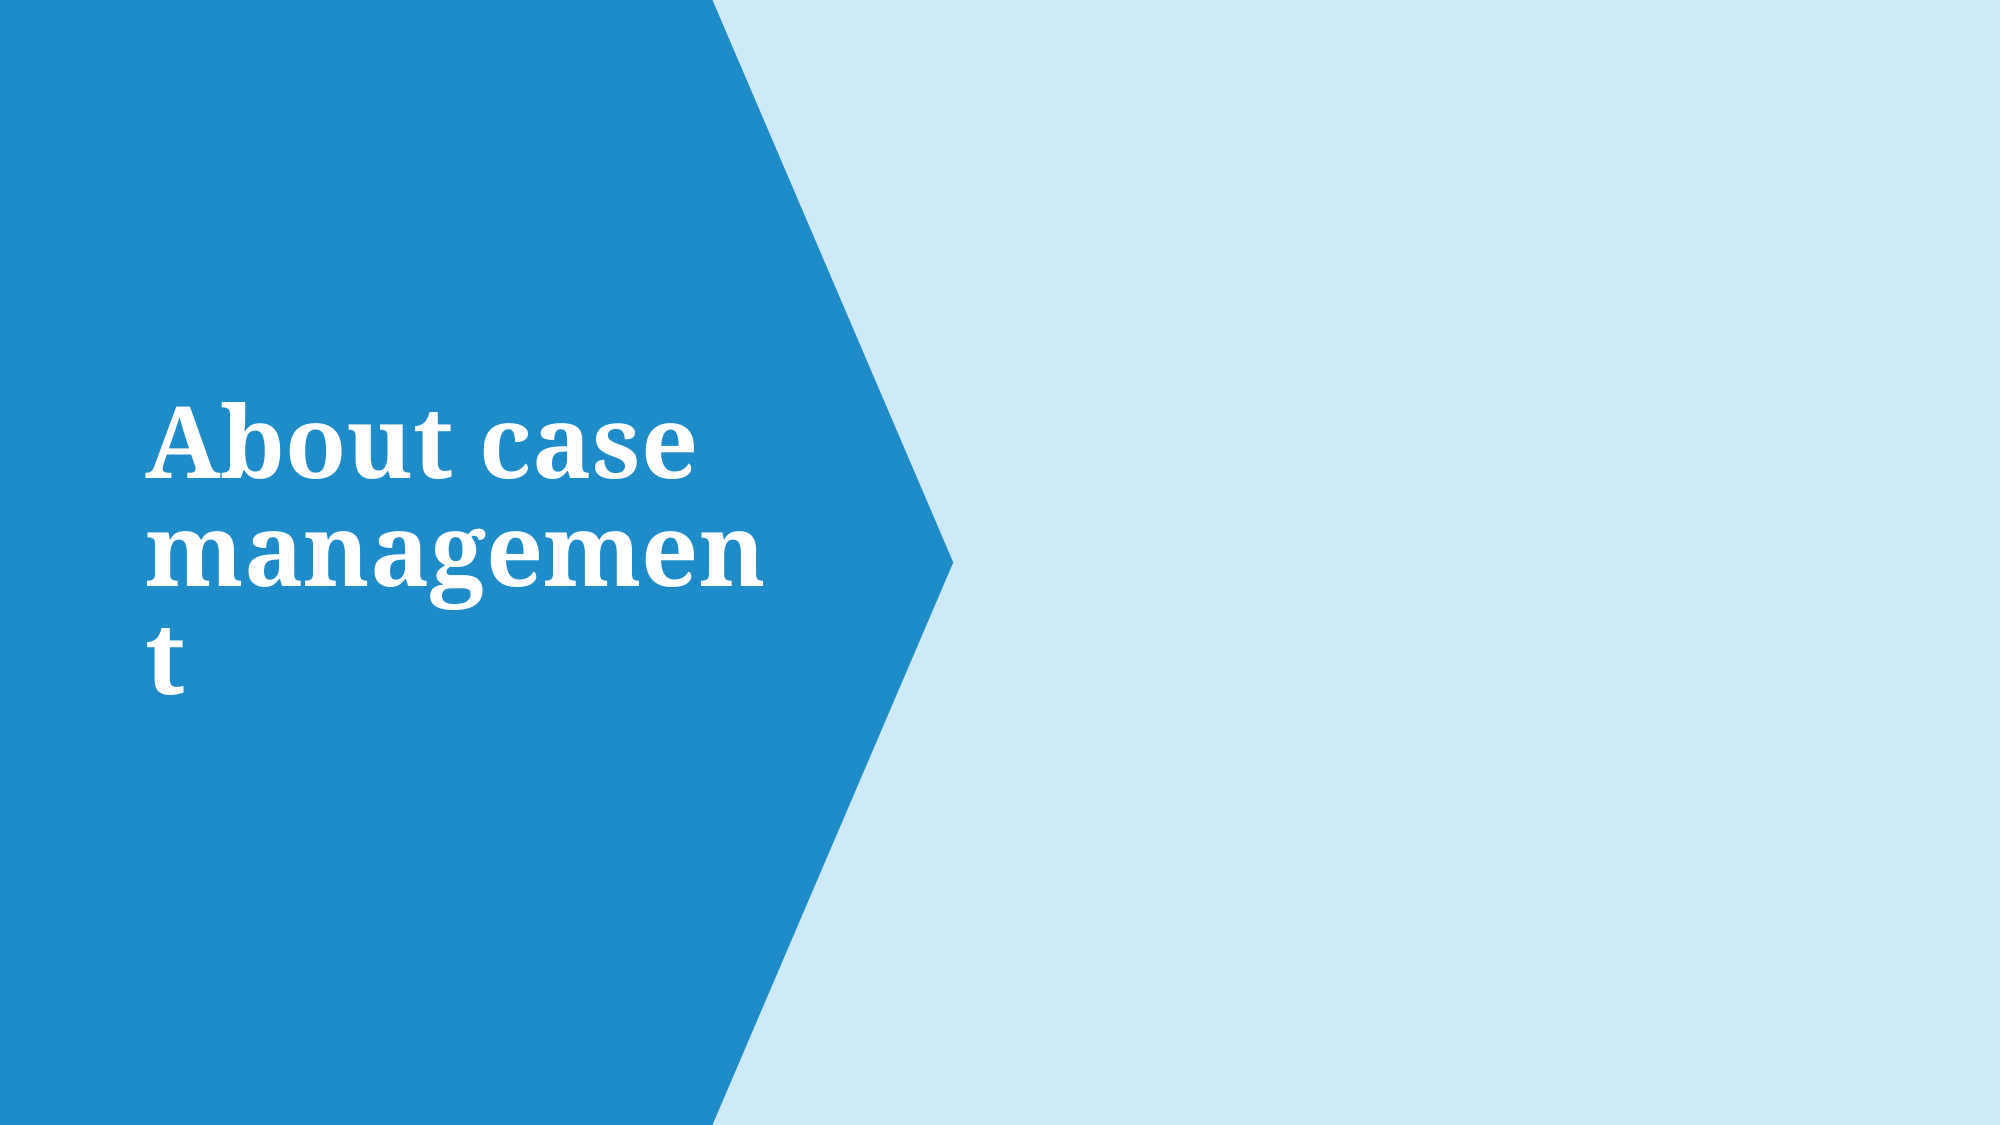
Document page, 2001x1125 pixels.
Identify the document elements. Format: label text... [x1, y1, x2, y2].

title About case management [130, 508, 790, 601]
